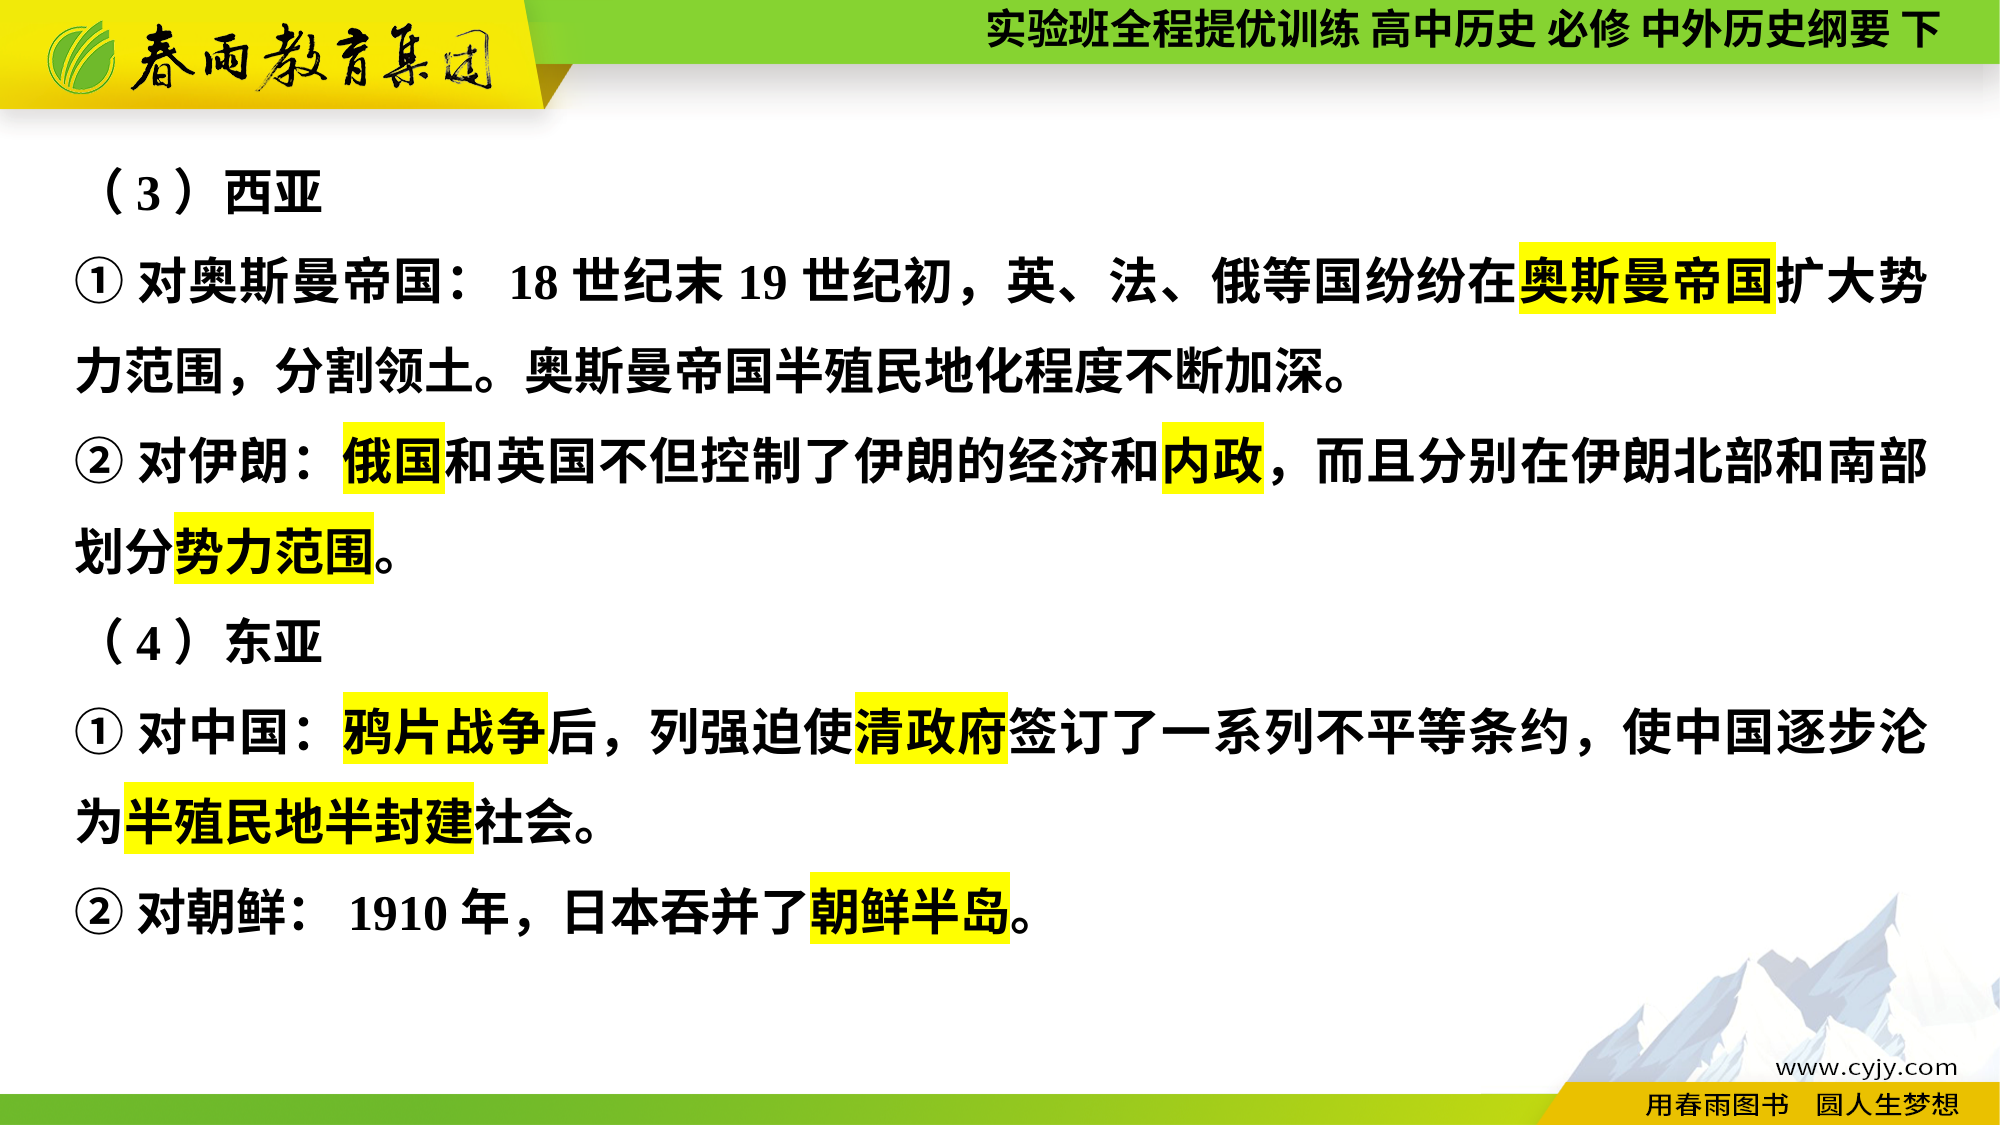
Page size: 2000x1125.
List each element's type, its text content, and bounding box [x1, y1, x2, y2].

list （3）西亚 ①对奥斯曼帝国：18世纪末19世纪初，英、法、俄等国纷纷在奥斯曼帝国扩大势力范围，分割领土。奥斯曼帝国半殖民地化程度不断加深。 ②对伊朗：俄国和英国不但控制了伊朗的经济和内政，而且分别在伊朗北部和南部划分势力范围。 （4）东亚 ①对中国：鸦片战争后，列强迫使清政府签订了一系列不平等条约，使中国逐步沦为半殖民地半封建社会。 ②对朝鲜：1910年，日本吞并了朝鲜半岛。 [59, 122, 1944, 956]
picture [0, 0, 2000, 1125]
